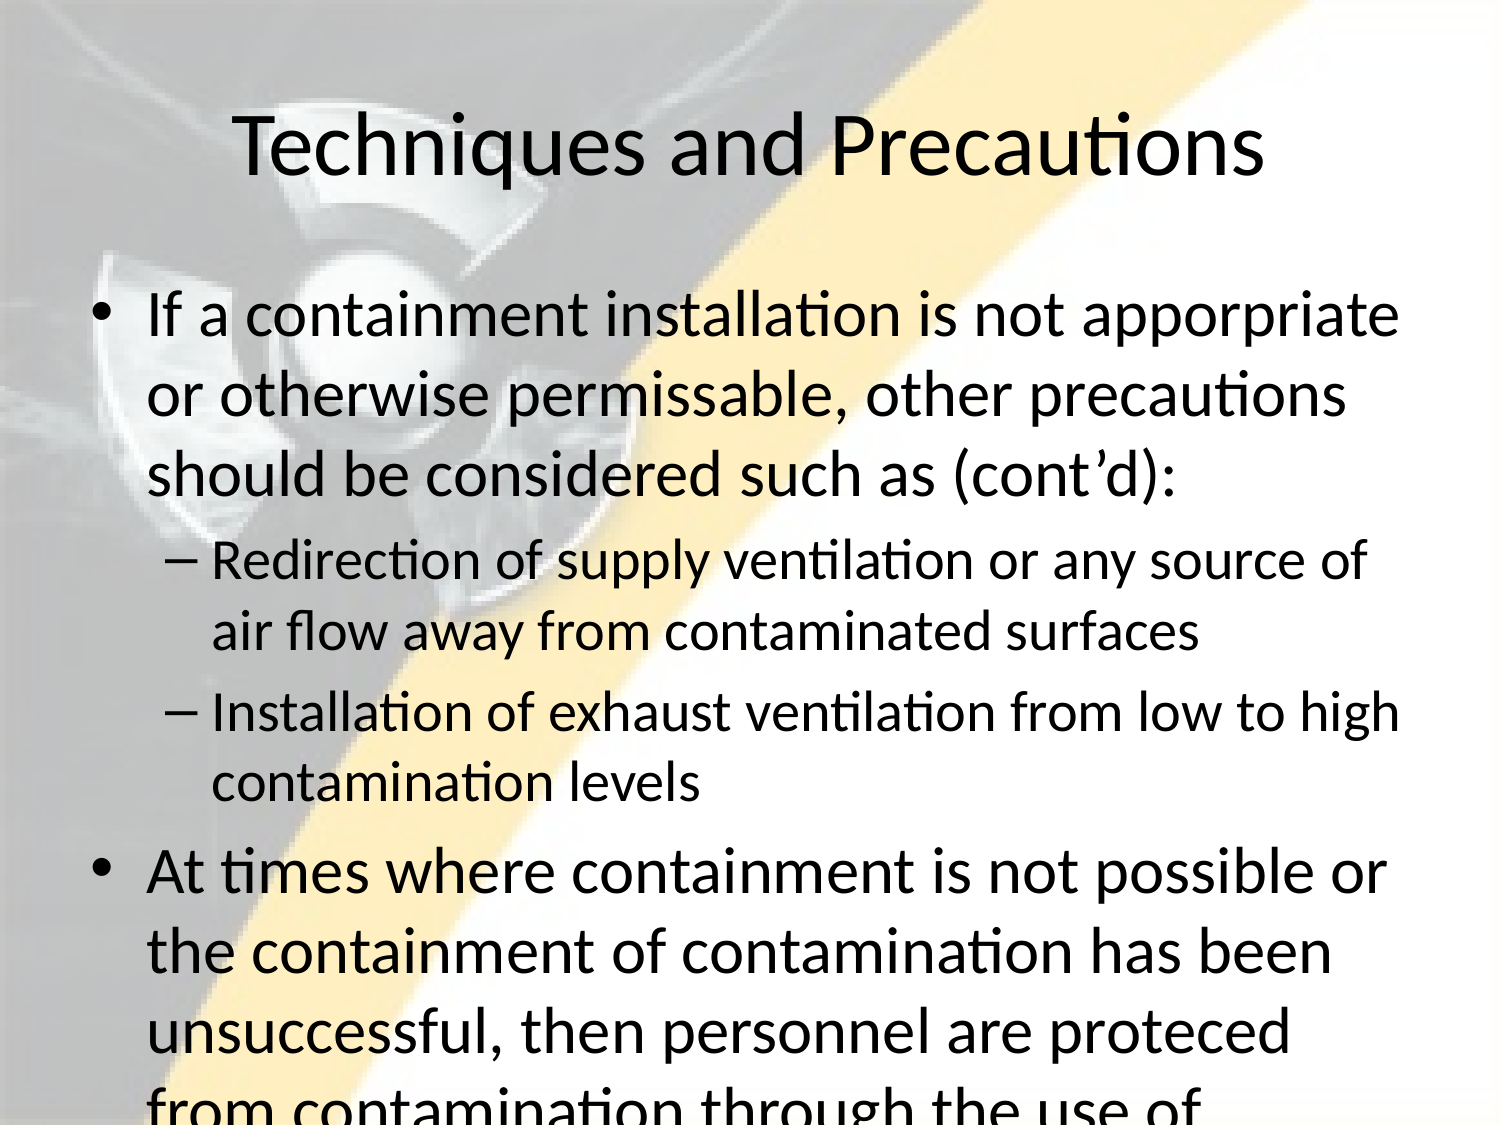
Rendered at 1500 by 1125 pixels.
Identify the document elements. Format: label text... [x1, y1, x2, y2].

list If a containment installation is not apporpriate or otherwise permissable, other precautions should be considered such as (cont’d): Redirection of supply ventilation or any source of air flow away from contaminated surfaces Installation of exhaust ventilation from low to high contamination levels At times where containment is not possible or the containment of contamination has been unsuccessful, then personnel are proteced from contamination through the use of protective clothing. [75, 262, 1425, 1005]
title Techniques and Precautions [75, 45, 1425, 233]
